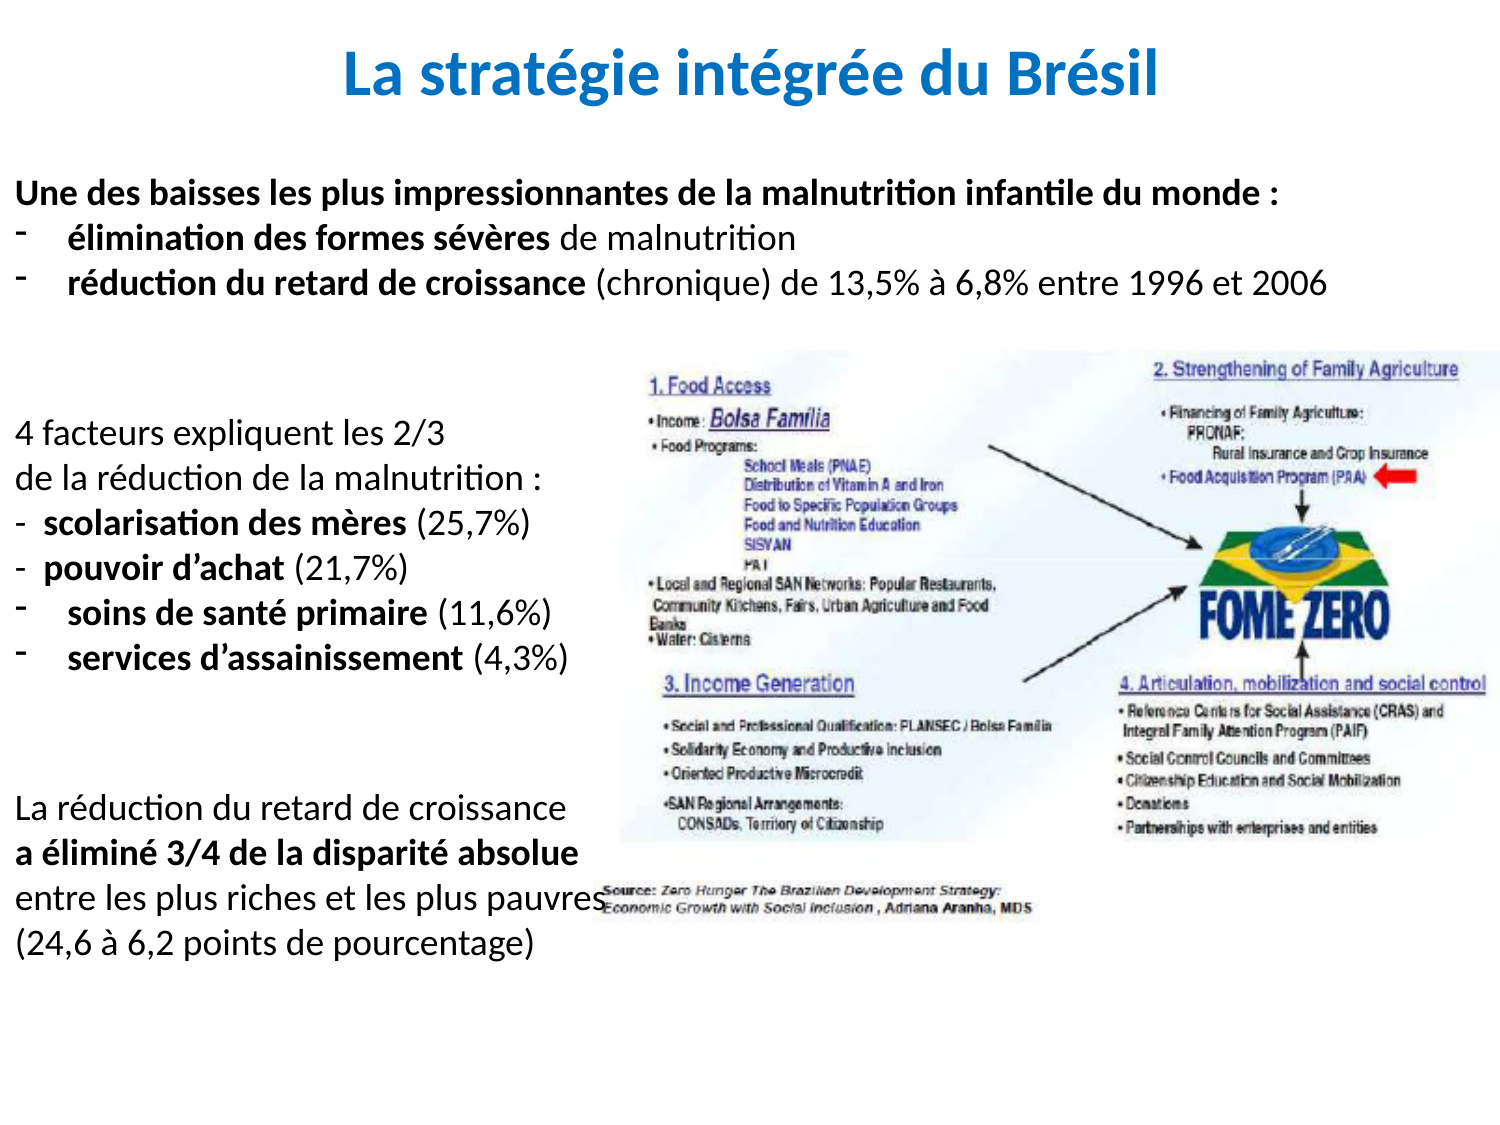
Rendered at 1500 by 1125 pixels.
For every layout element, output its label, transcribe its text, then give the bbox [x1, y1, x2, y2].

text_box Une des baisses les plus impressionnantes de la malnutrition infantile du monde : élimination des formes sévères de malnutrition réduction du retard de croissance (chronique) de 13,5% à 6,8% entre 1996 et 2006 4 facteurs expliquent les 2/3 de la réduction de la malnutrition : - scolarisation des mères (25,7%) - pouvoir d’achat (21,7%) soins de santé primaire (11,6%) services d’assainissement (4,3%) La réduction du retard de croissance a éliminé 3/4 de la disparité absolue entre les plus riches et les plus pauvres (24,6 à 6,2 points de pourcentage) [0, 160, 1459, 971]
title La stratégie intégrée du Brésil [76, 0, 1428, 138]
picture [582, 330, 1500, 929]
